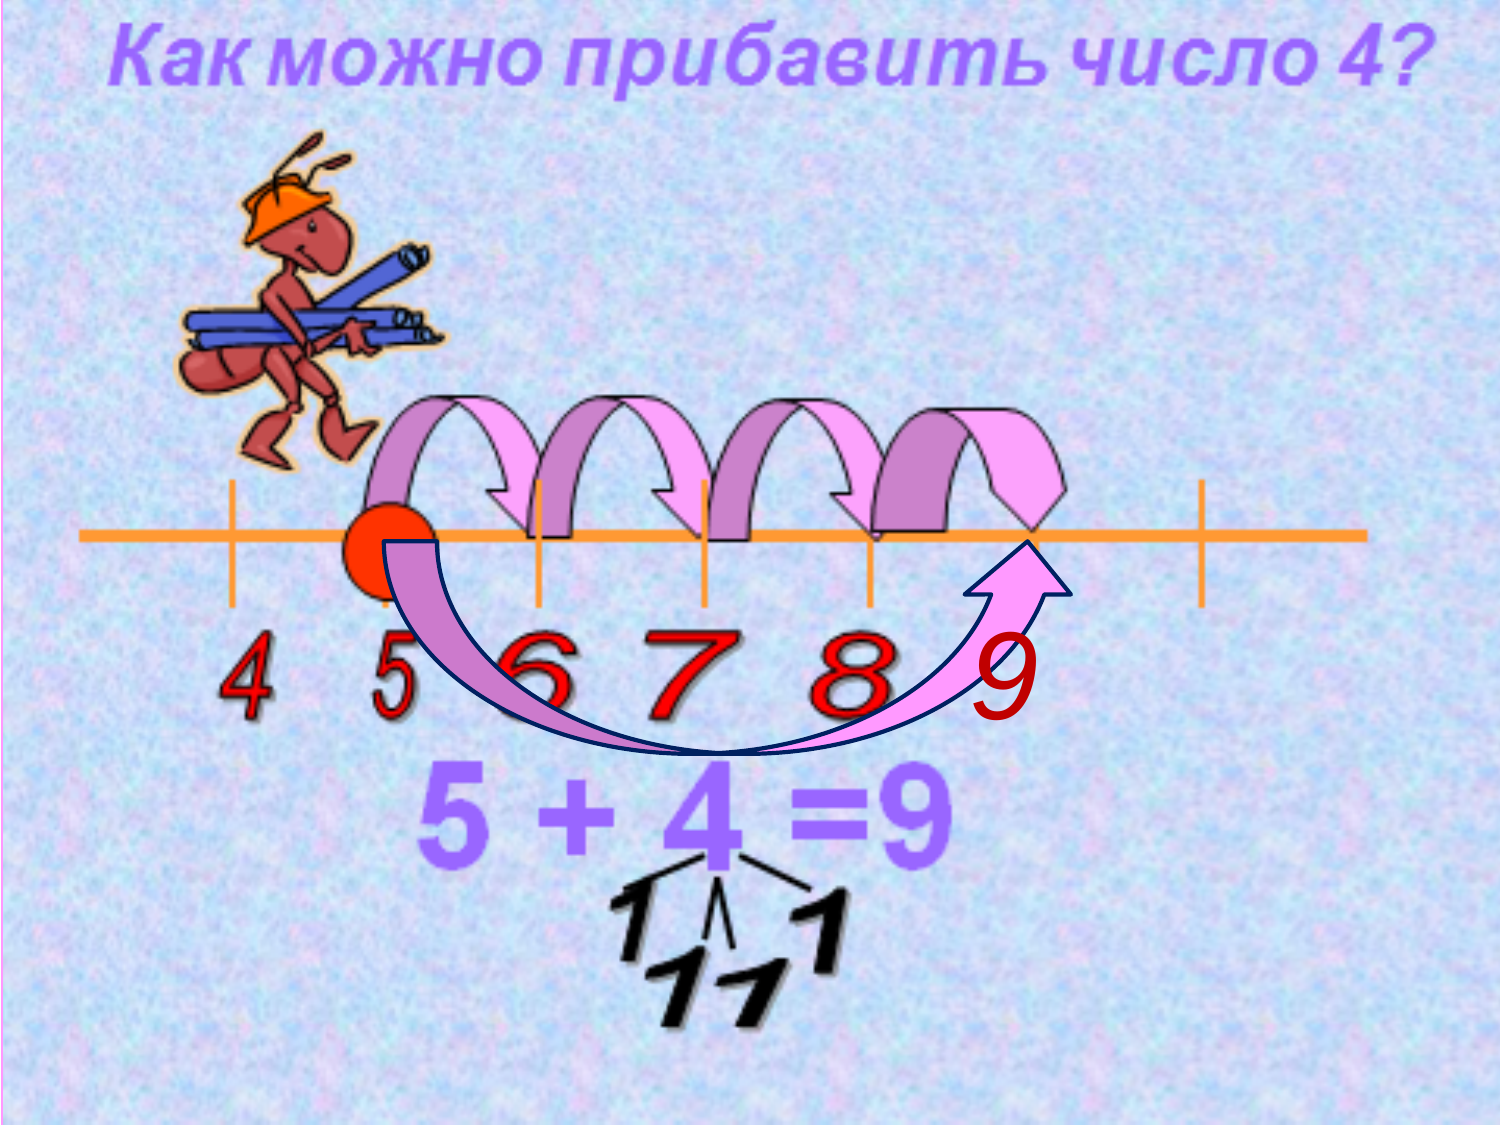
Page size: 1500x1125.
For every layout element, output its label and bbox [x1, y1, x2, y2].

list [2, 0, 1500, 1125]
